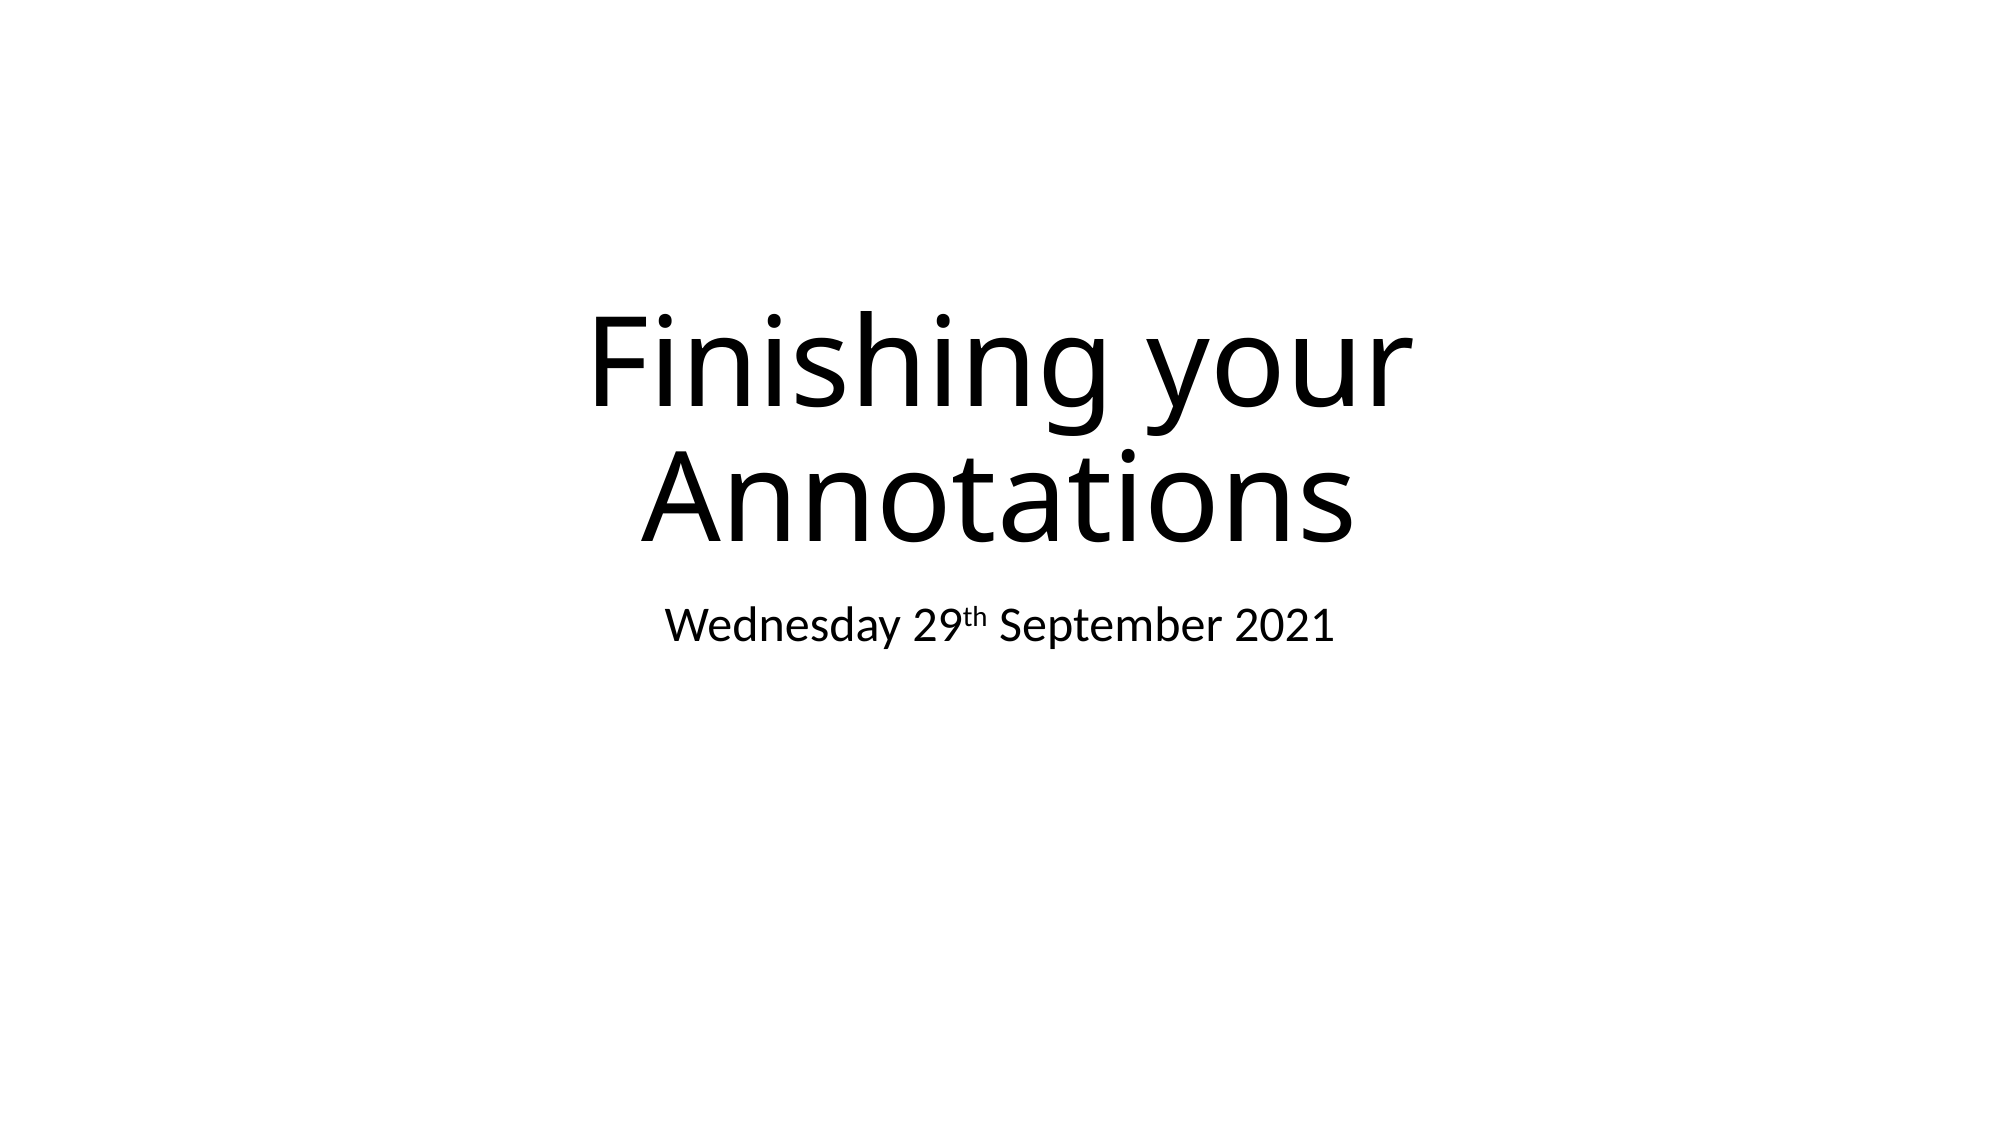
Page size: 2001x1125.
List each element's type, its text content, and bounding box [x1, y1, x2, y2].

subtitle Wednesday 29th September 2021 [249, 590, 1750, 863]
title Finishing your Annotations [249, 184, 1750, 576]
